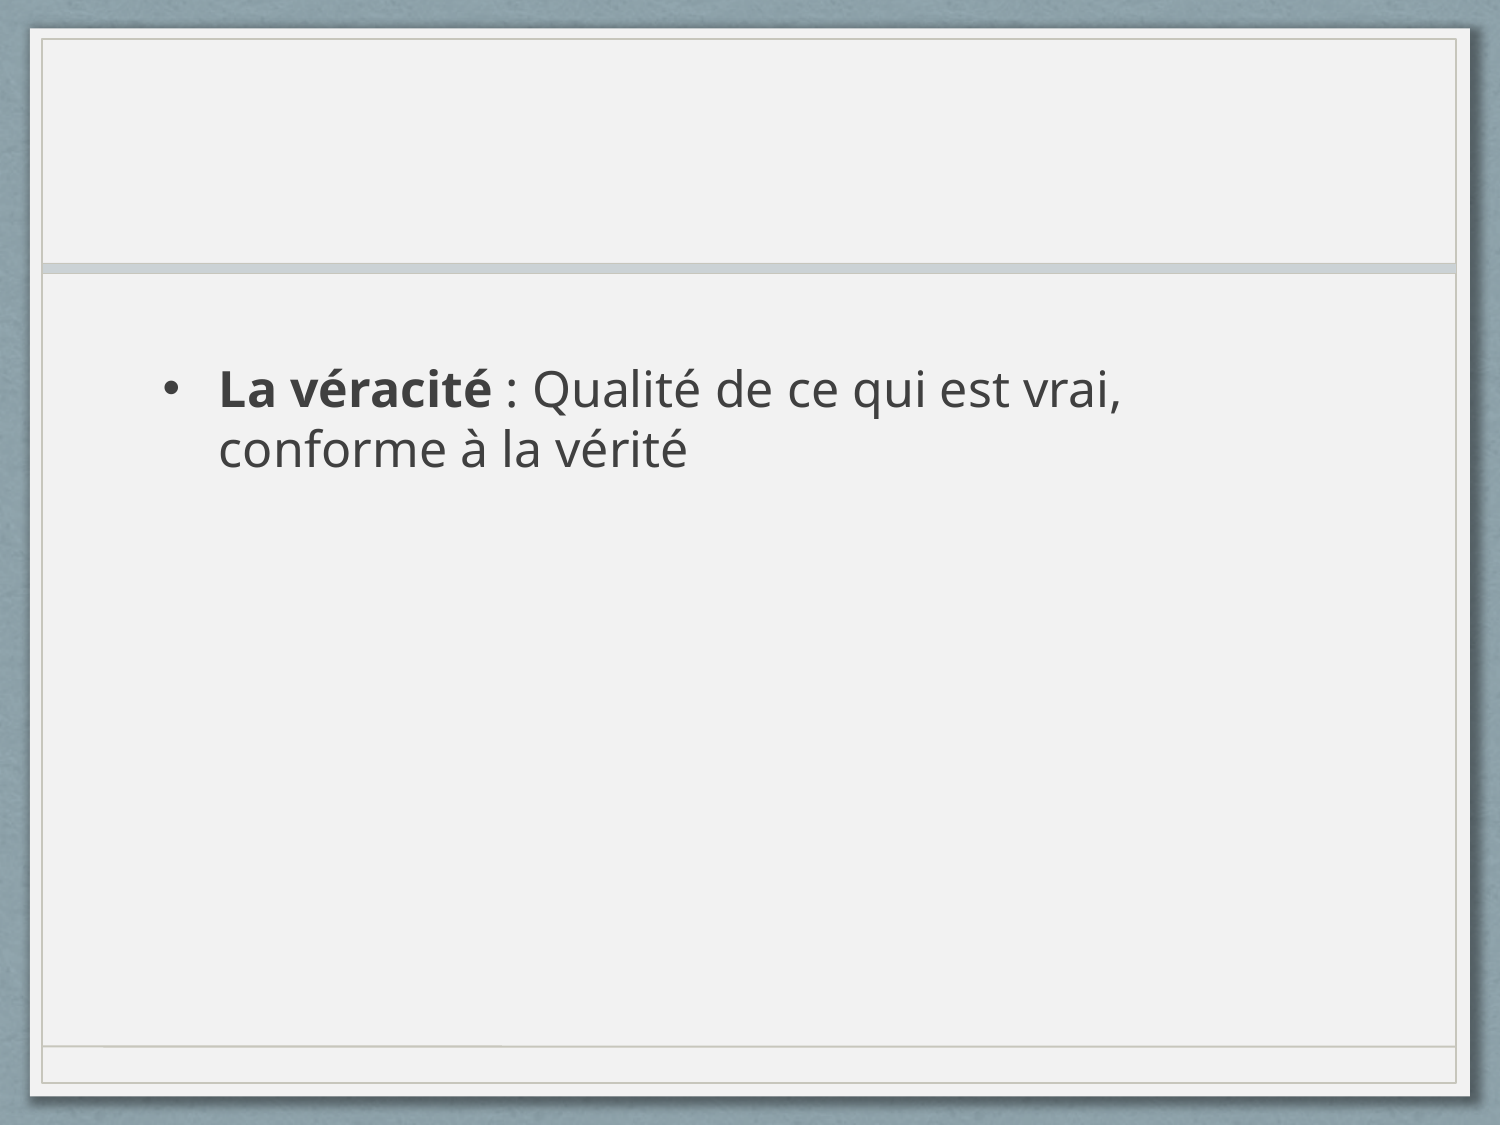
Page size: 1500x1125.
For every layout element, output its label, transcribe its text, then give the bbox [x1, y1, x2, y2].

list La véracité : Qualité de ce qui est vrai, conforme à la vérité [147, 350, 1353, 995]
